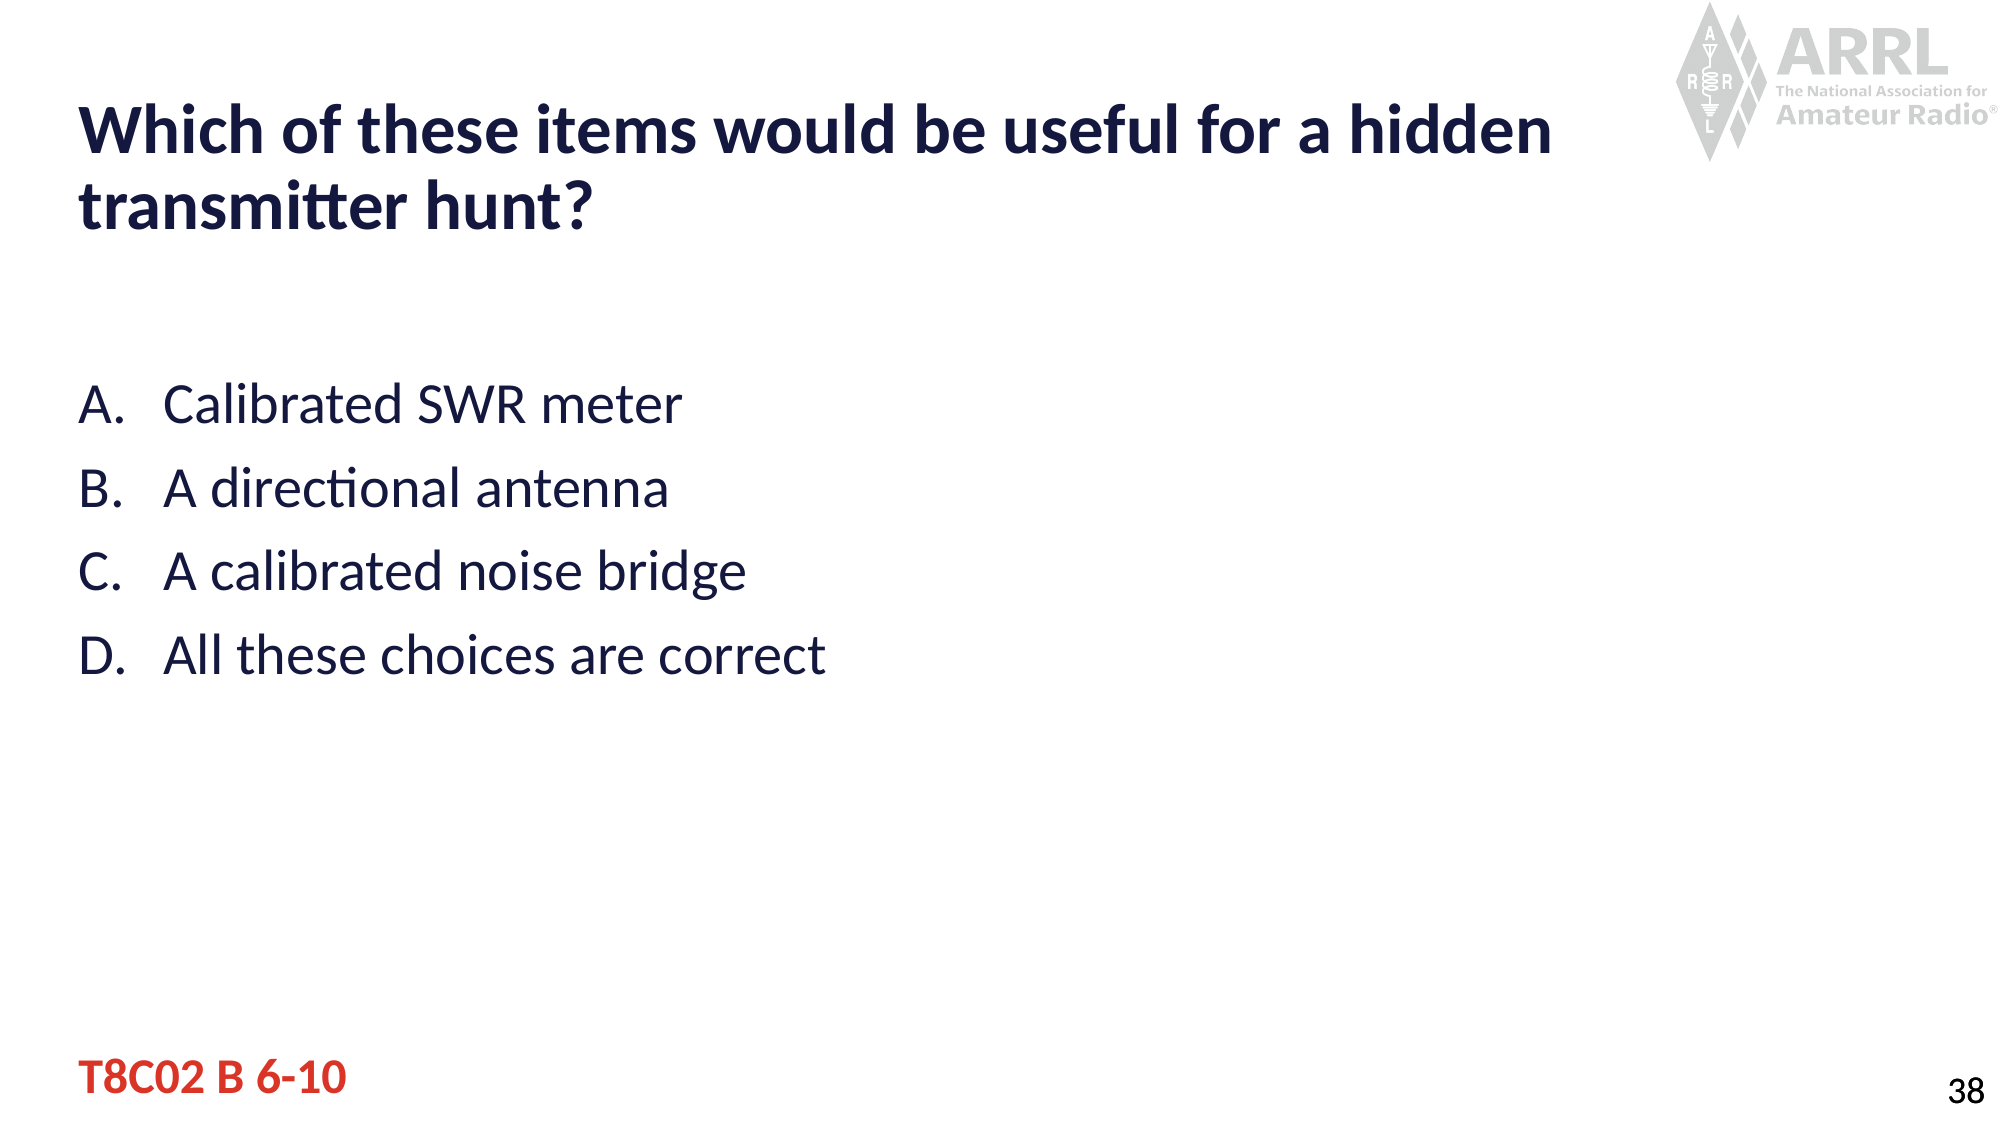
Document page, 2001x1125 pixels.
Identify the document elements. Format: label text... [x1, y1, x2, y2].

picture [1674, 0, 2000, 164]
title Which of these items would be useful for a hidden transmitter hunt? [63, 59, 1863, 278]
text_box T8C02 B 6-10 [63, 1036, 921, 1112]
list Calibrated SWR meter A directional antenna A calibrated noise bridge All these choices are correct [63, 365, 1863, 989]
